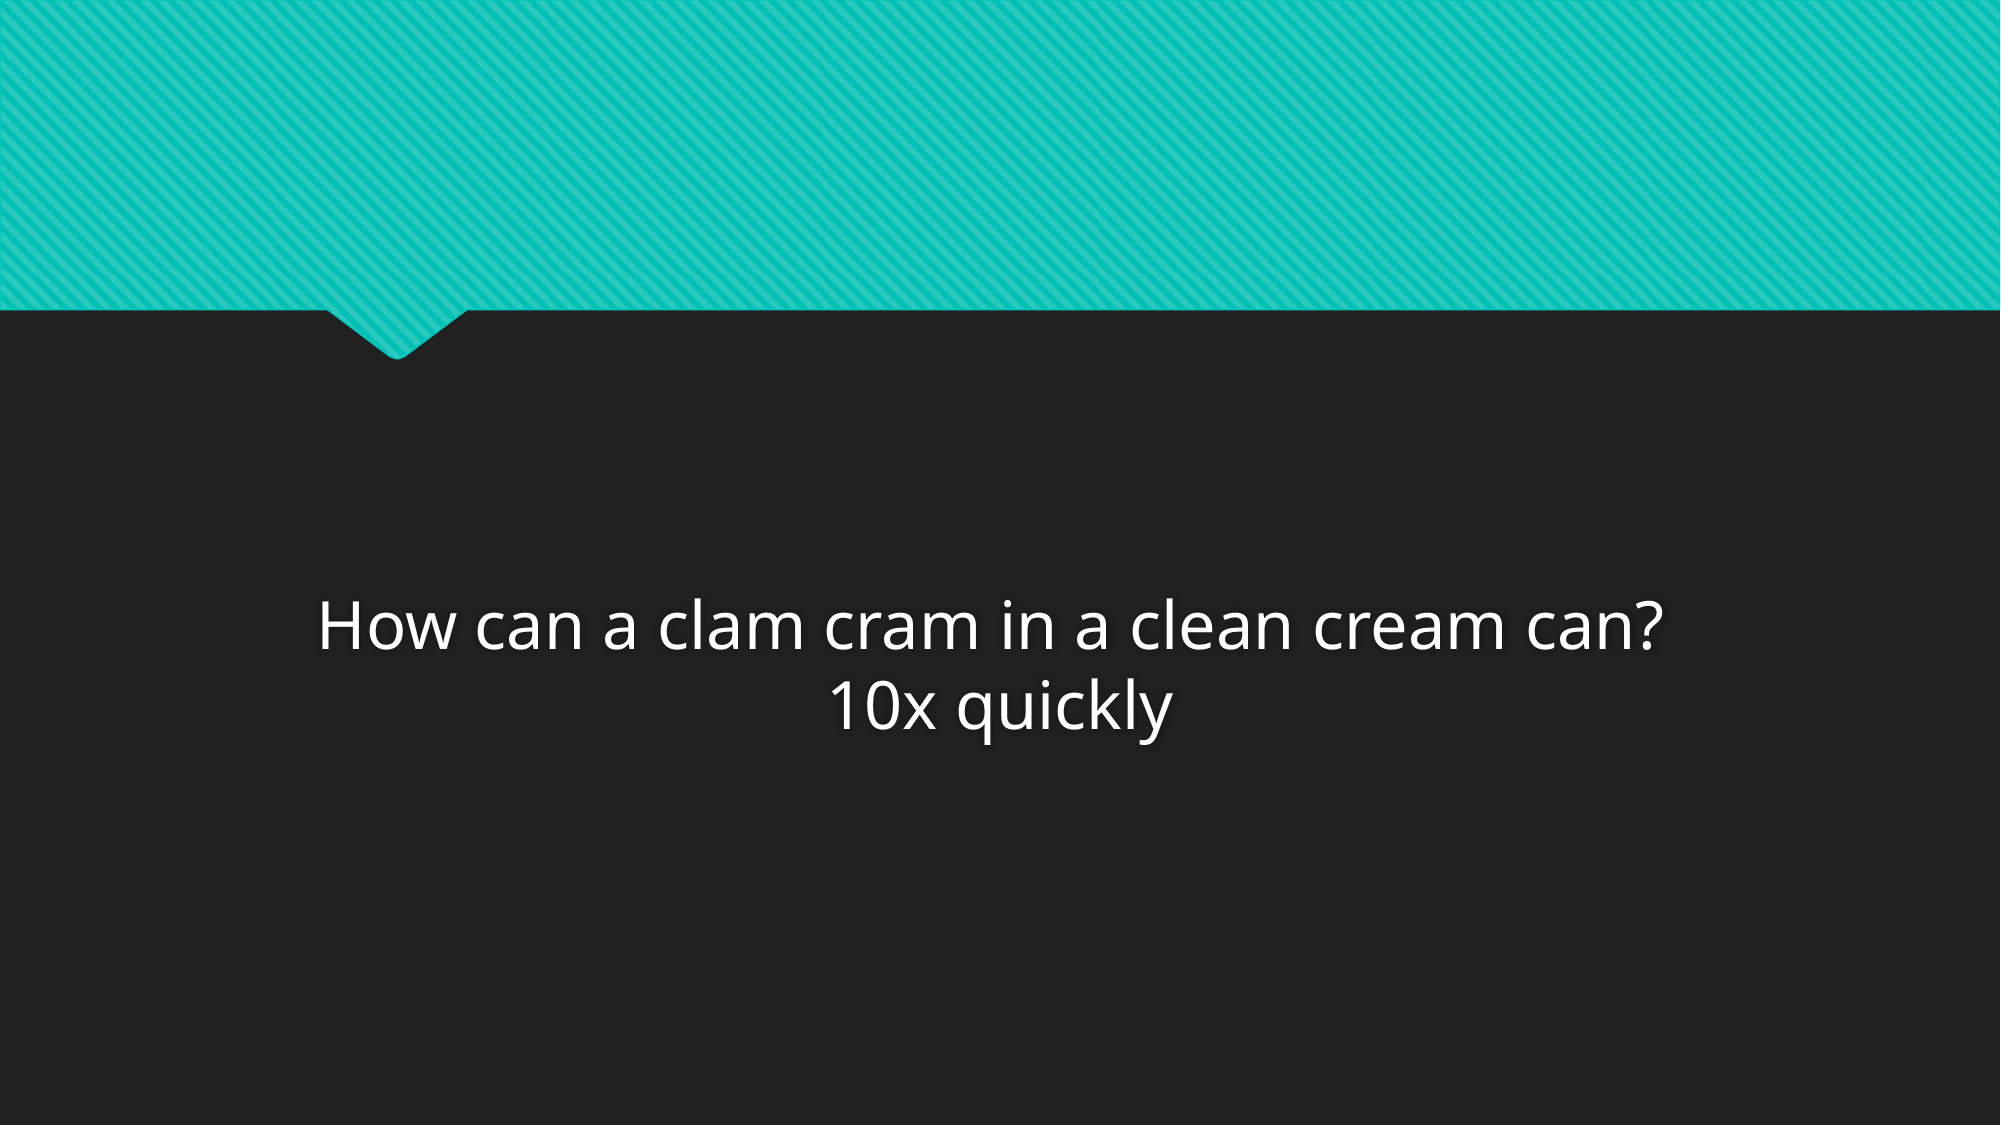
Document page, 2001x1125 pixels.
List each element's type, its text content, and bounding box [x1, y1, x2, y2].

list How can a clam cram in a clean cream can? 10x quickly [134, 364, 1866, 962]
